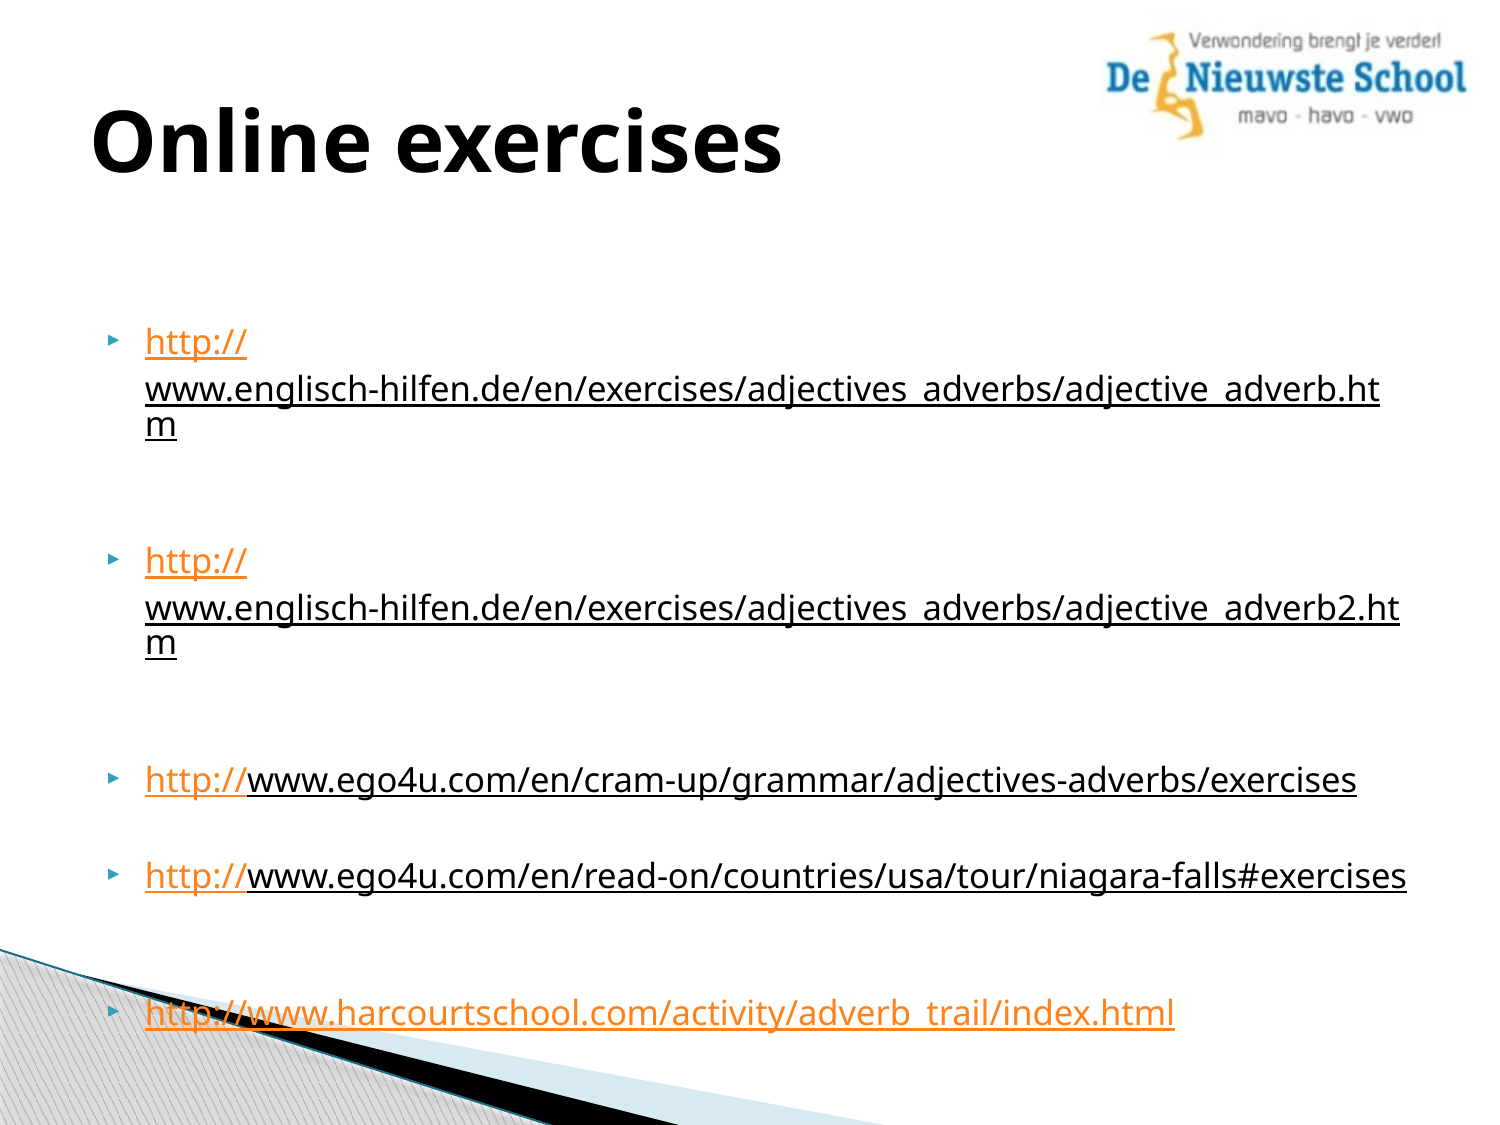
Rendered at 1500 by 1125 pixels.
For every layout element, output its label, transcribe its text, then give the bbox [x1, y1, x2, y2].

title Online exercises [75, 45, 1425, 233]
picture [1100, 9, 1472, 156]
list http://www.englisch-hilfen.de/en/exercises/adjectives_adverbs/adjective_adverb.htm http://www.englisch-hilfen.de/en/exercises/adjectives_adverbs/adjective_adverb2.htm http://www.ego4u.com/en/cram-up/grammar/adjectives-adverbs/exercises http://www.ego4u.com/en/read-on/countries/usa/tour/niagara-falls#exercises http://www.harcourtschool.com/activity/adverb_trail/index.html [75, 243, 1425, 986]
